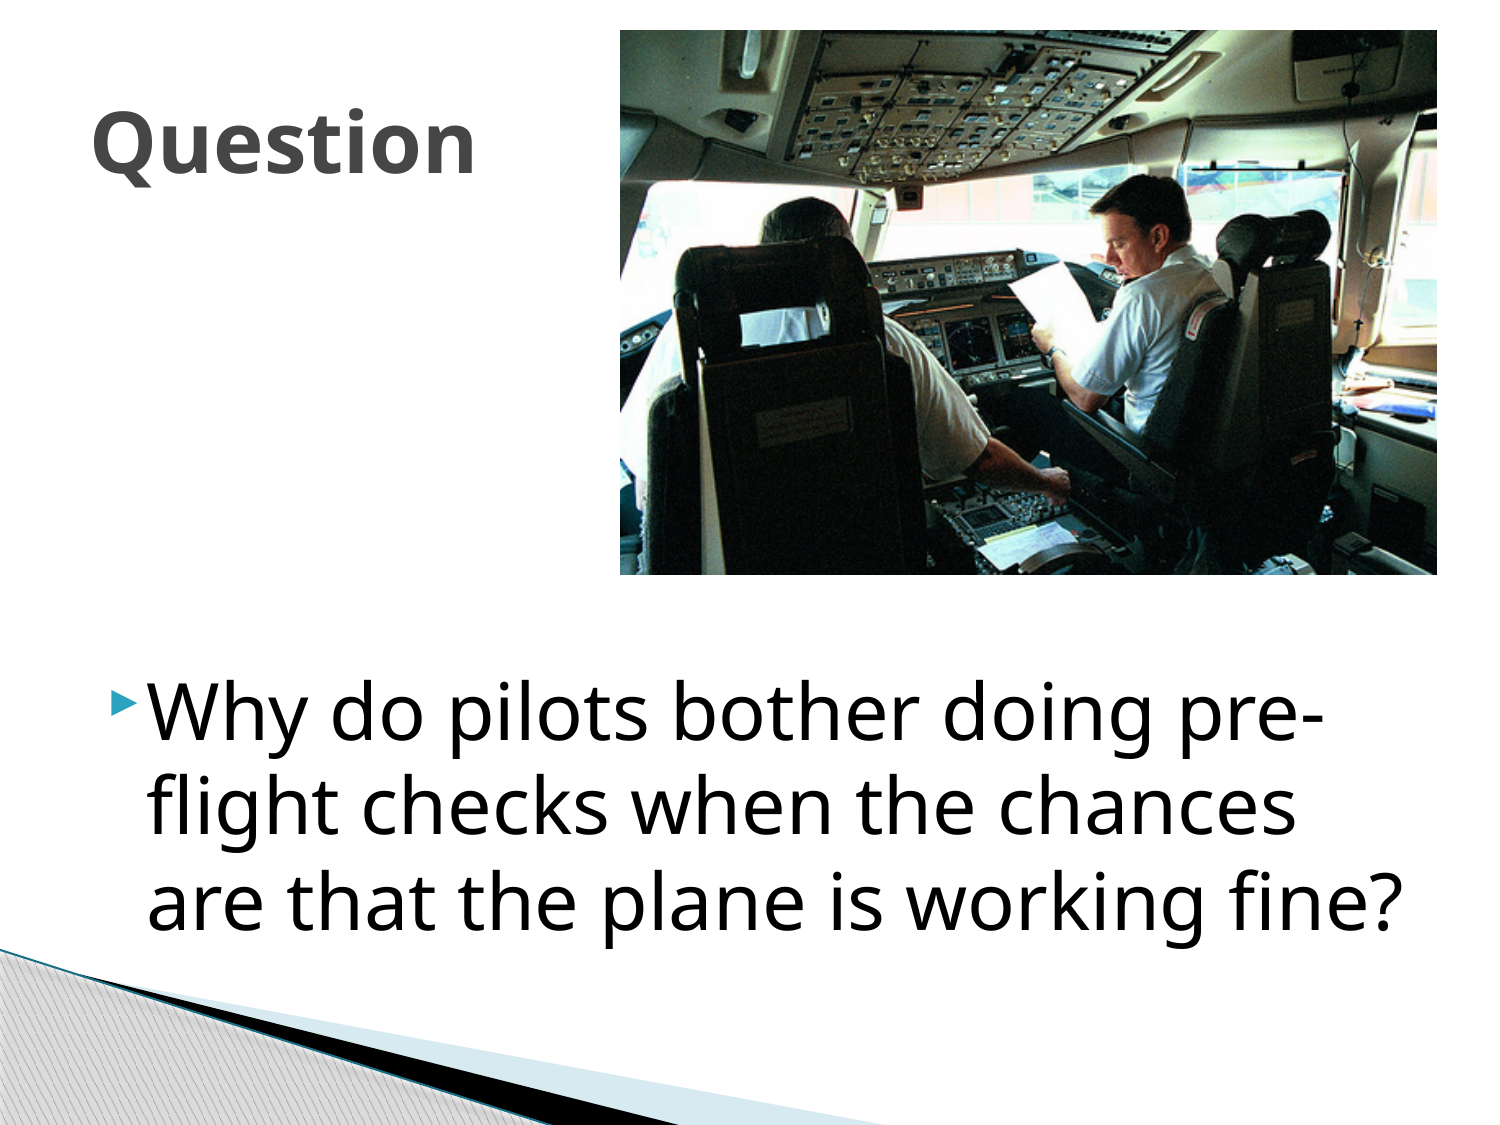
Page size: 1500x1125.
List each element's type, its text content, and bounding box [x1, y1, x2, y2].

list Why do pilots bother doing pre-flight checks when the chances are that the plane is working fine? [75, 243, 1425, 986]
picture [619, 30, 1437, 575]
title Question [75, 45, 613, 233]
